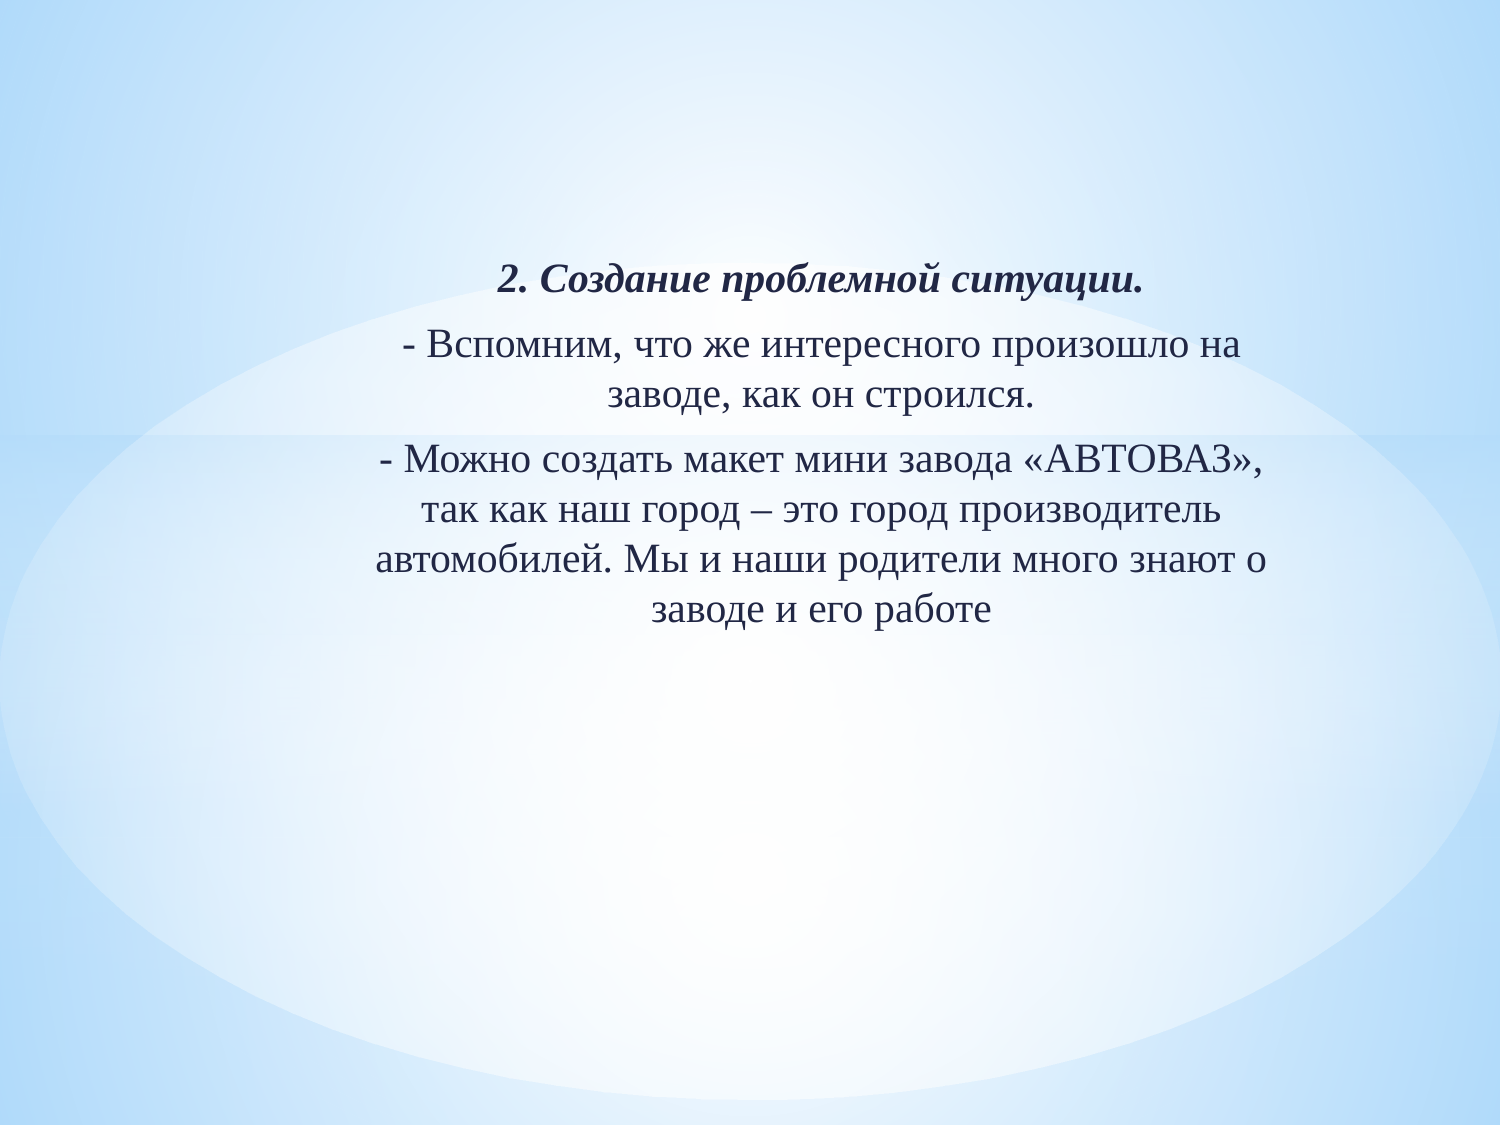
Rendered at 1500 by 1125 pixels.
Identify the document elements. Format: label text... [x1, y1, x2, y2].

list 2. Создание проблемной ситуации. - Вспомним, что же интересного произошло на заводе, как он строился. - Можно создать макет мини завода «АВТОВАЗ», так как наш город – это город производитель автомобилей. Мы и наши родители много знают о заводе и его работе [331, 243, 1312, 893]
